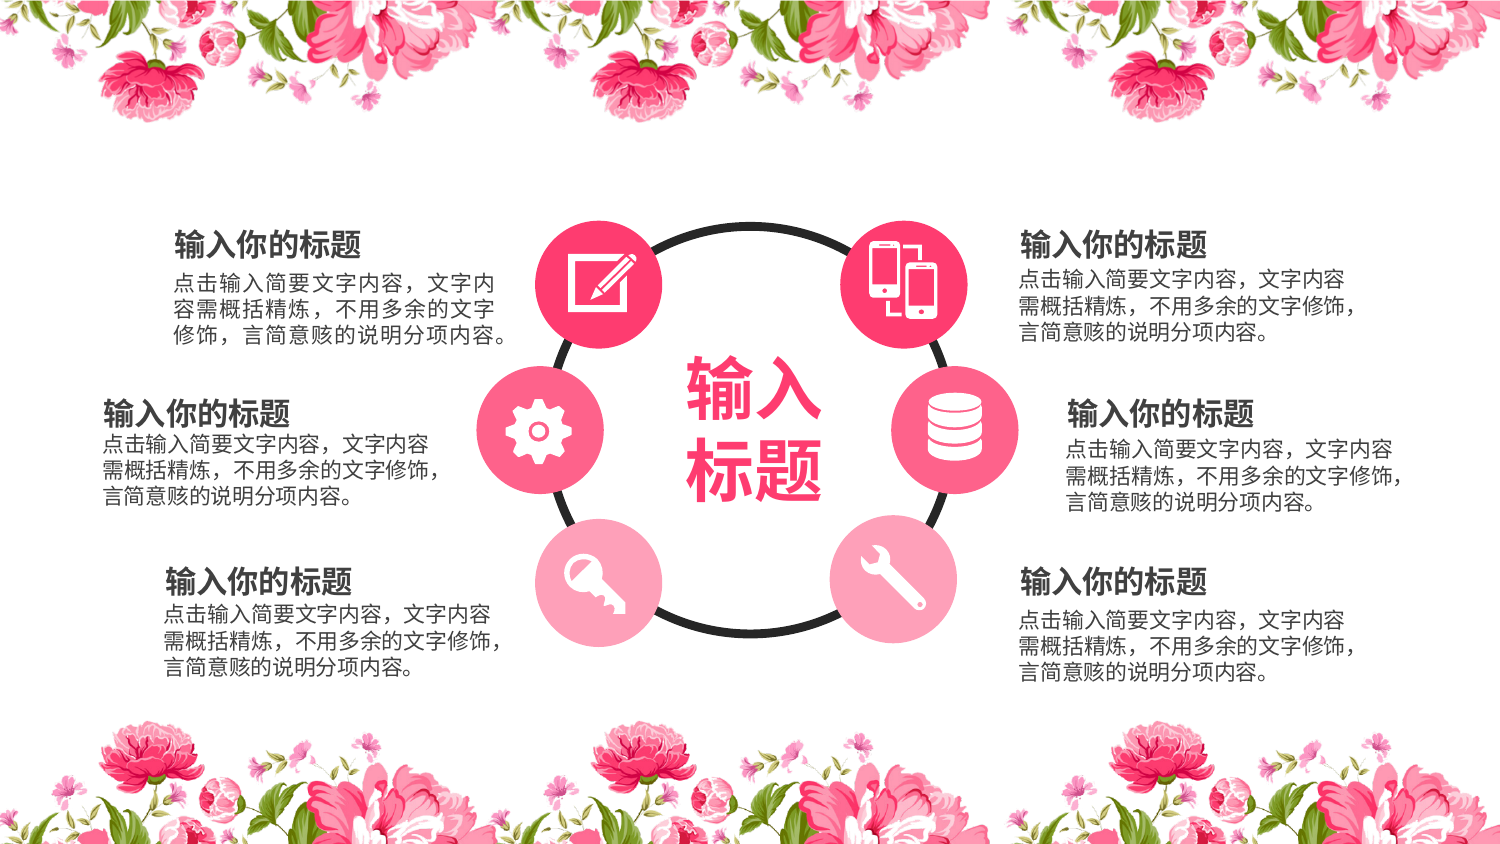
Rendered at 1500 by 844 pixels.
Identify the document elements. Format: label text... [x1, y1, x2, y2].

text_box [829, 515, 957, 644]
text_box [149, 554, 507, 689]
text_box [535, 220, 663, 349]
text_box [1051, 386, 1409, 524]
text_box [1003, 218, 1361, 354]
text_box [558, 226, 943, 634]
picture [461, 1, 978, 123]
picture [979, 1, 1500, 123]
text_box 输入 标题 [671, 338, 839, 518]
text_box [891, 366, 1019, 495]
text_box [158, 218, 512, 357]
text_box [840, 220, 968, 349]
picture [0, 720, 1500, 844]
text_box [1003, 554, 1361, 694]
picture [0, 1, 460, 123]
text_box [476, 366, 604, 495]
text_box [87, 386, 445, 518]
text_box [535, 518, 663, 647]
